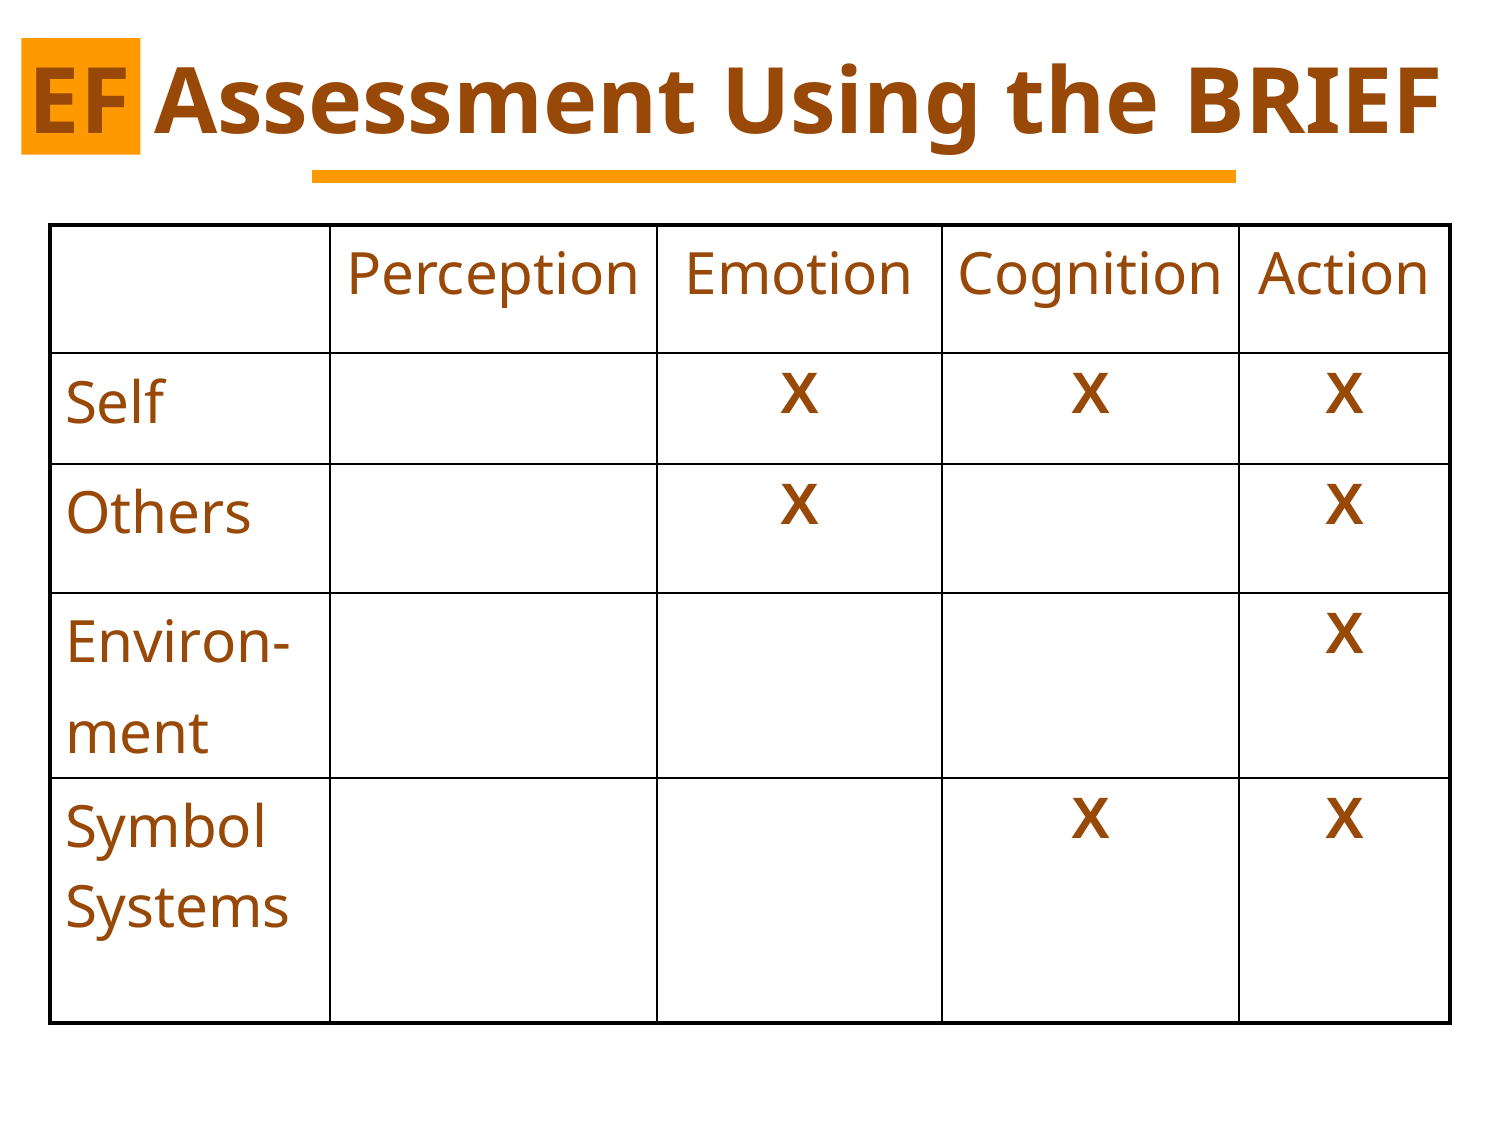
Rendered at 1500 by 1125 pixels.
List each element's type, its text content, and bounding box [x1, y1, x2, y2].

table_cell Environ- ment [52, 594, 329, 777]
table_cell [331, 594, 656, 777]
table_cell X [1240, 354, 1448, 463]
table_cell Others [52, 465, 329, 592]
table_cell X [1240, 465, 1448, 592]
table_cell [331, 465, 656, 592]
table_cell X [658, 354, 941, 463]
table_cell [658, 779, 941, 1021]
table_cell X [1240, 594, 1448, 777]
table_cell Self [52, 354, 329, 463]
table_cell [331, 354, 656, 463]
table_cell X [943, 354, 1238, 463]
table_cell X [658, 465, 941, 592]
table_header Perception [331, 227, 656, 352]
table_cell X [1240, 779, 1448, 1021]
table_cell [658, 594, 941, 777]
table_header [52, 227, 329, 352]
table_header Emotion [658, 227, 941, 352]
table_header Action [1240, 227, 1448, 352]
table_cell X [943, 779, 1238, 1021]
table_cell [943, 594, 1238, 777]
text_box EF Assessment Using the BRIEF [14, 24, 1500, 169]
table_cell [331, 779, 656, 1021]
table_cell Symbol Systems [52, 779, 329, 1021]
table_header Cognition [943, 227, 1238, 352]
table_cell [943, 465, 1238, 592]
